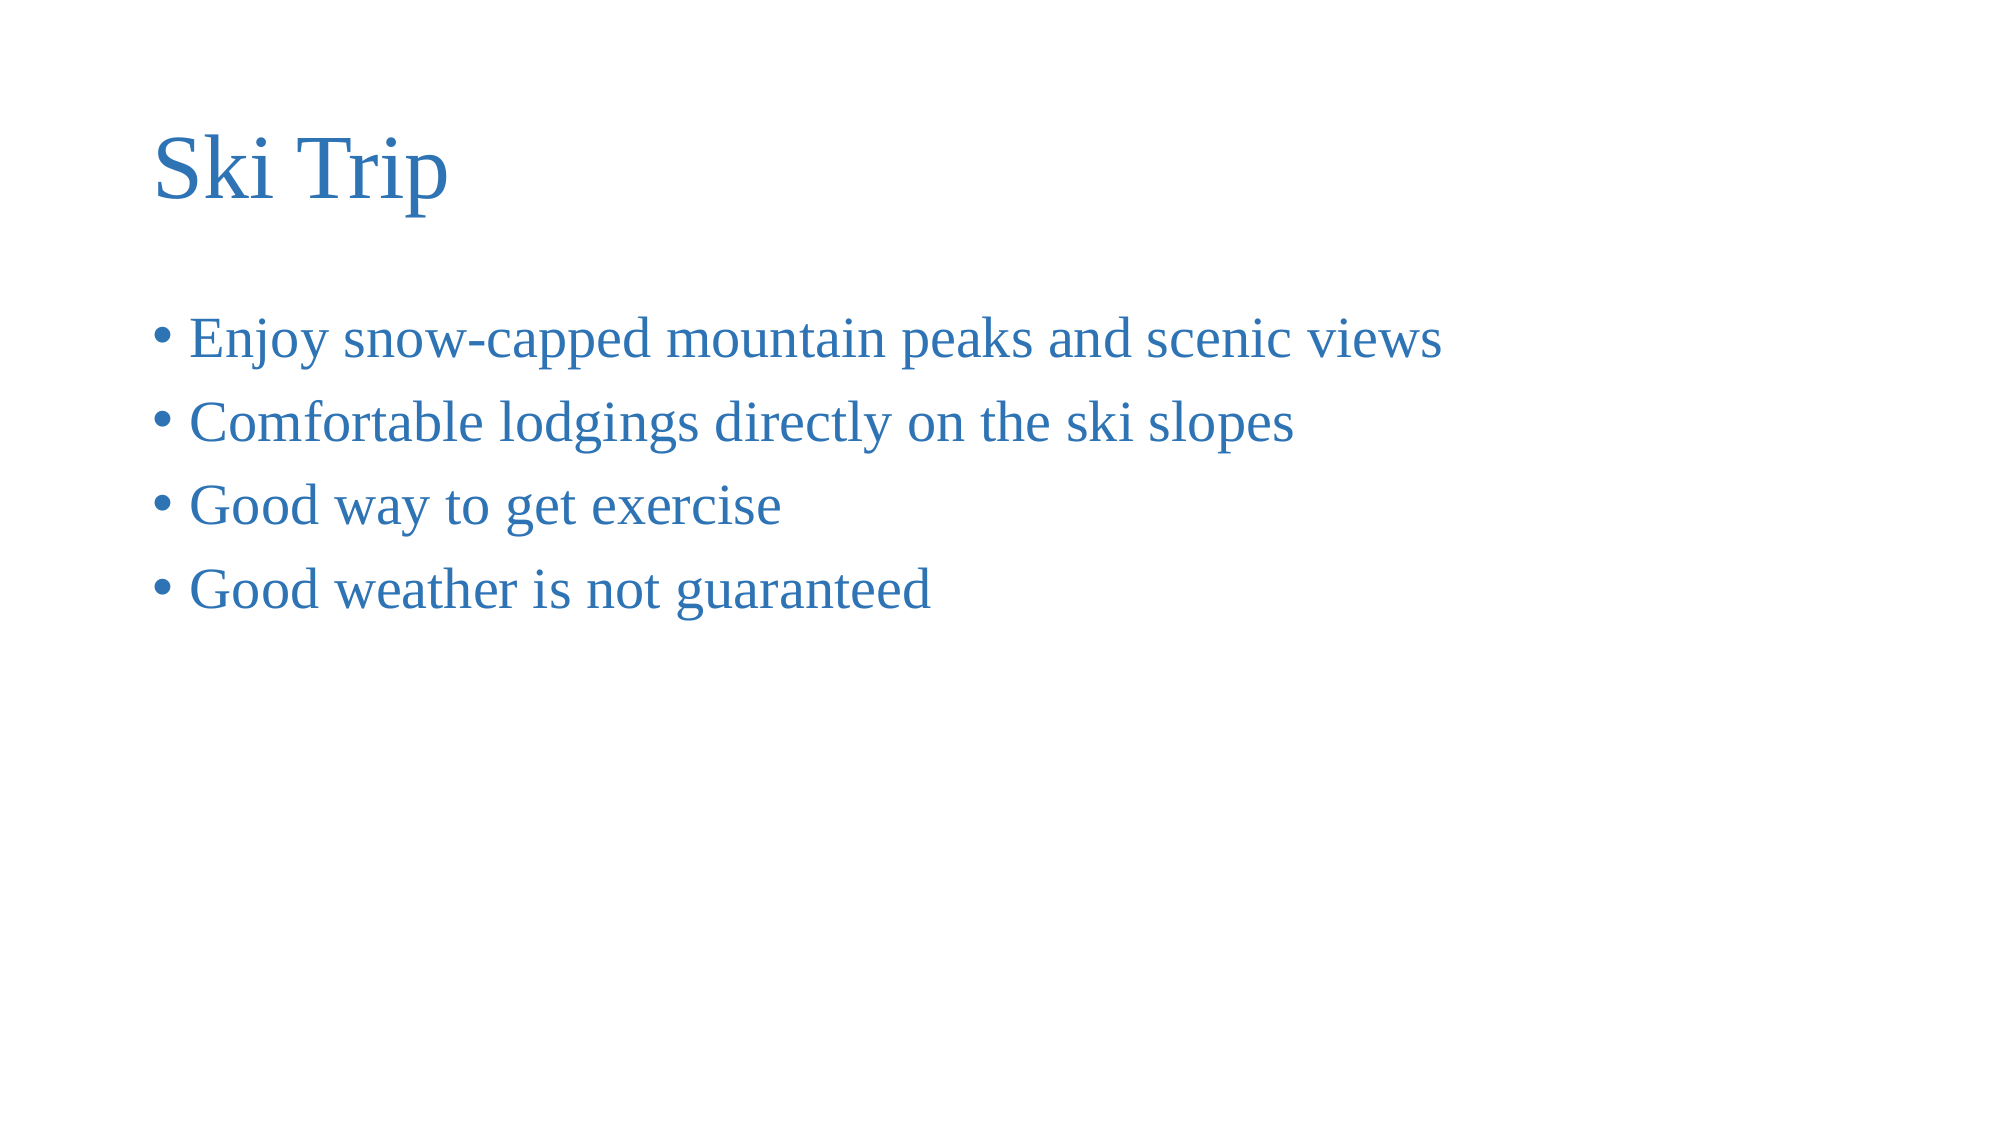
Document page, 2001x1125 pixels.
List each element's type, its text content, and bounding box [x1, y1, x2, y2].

title Ski Trip [137, 59, 1863, 278]
list Enjoy snow-capped mountain peaks and scenic views Comfortable lodgings directly on the ski slopes Good way to get exercise Good weather is not guaranteed [137, 299, 1863, 1014]
